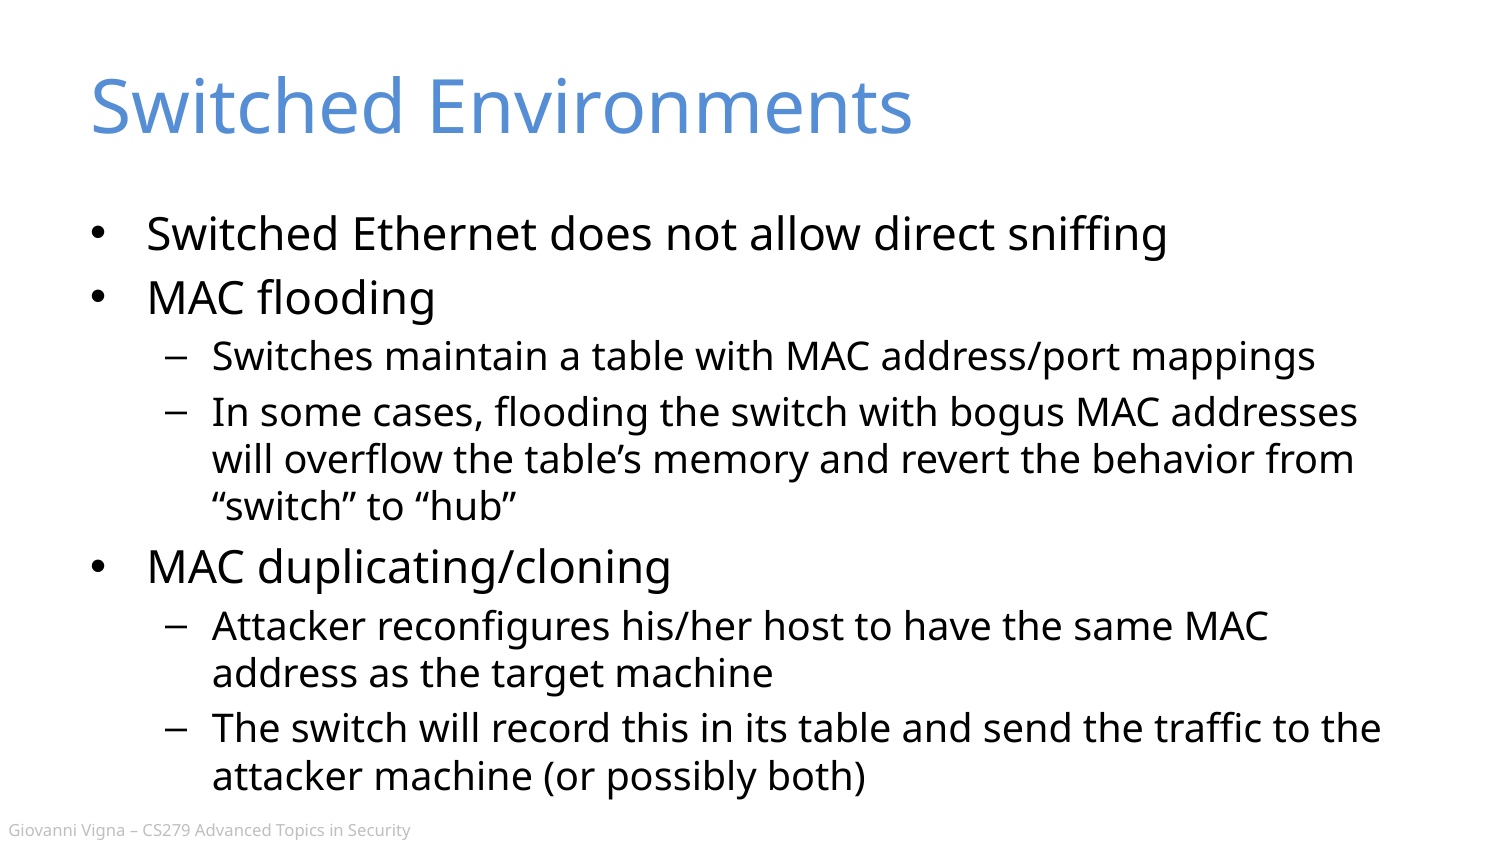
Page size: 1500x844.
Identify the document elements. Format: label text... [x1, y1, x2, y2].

list Switched Ethernet does not allow direct sniffing MAC flooding Switches maintain a table with MAC address/port mappings In some cases, flooding the switch with bogus MAC addresses will overflow the table’s memory and revert the behavior from “switch” to “hub” MAC duplicating/cloning Attacker reconfigures his/her host to have the same MAC address as the target machine The switch will record this in its table and send the traffic to the attacker machine (or possibly both) [75, 196, 1425, 813]
title Switched Environments [75, 33, 1425, 175]
